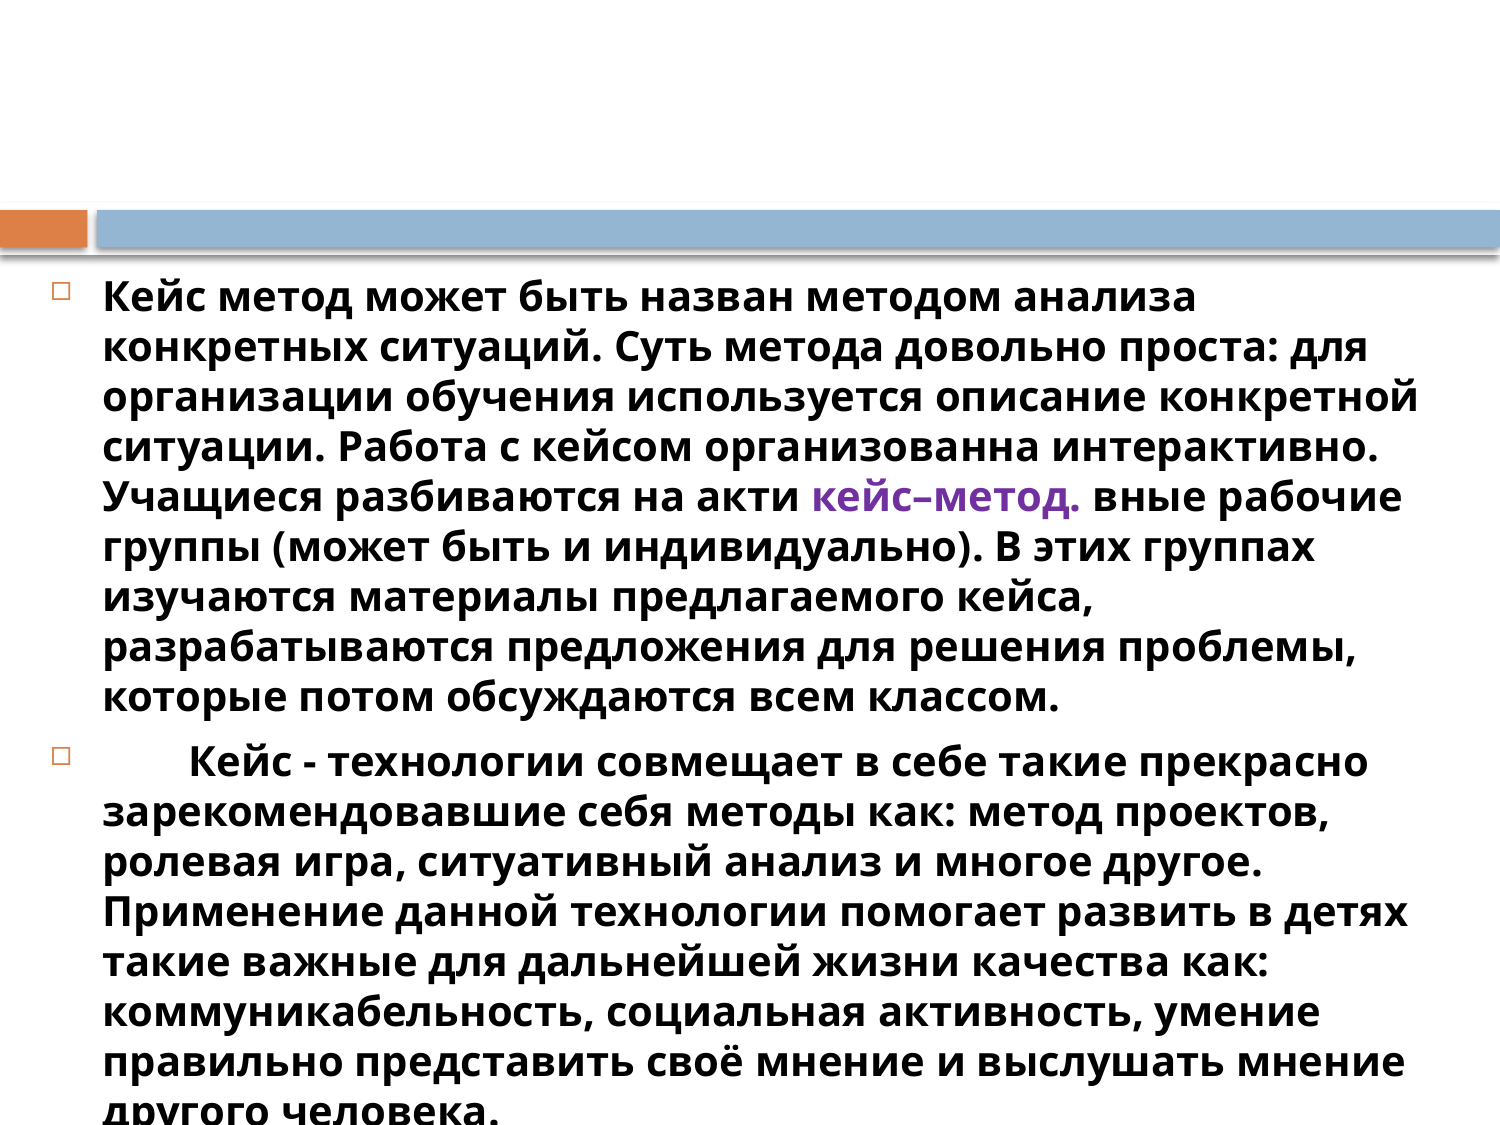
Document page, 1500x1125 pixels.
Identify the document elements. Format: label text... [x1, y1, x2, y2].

list Кейс метод может быть назван методом анализа конкретных ситуаций. Суть метода довольно проста: для организации обучения используется описание конкретной ситуации. Работа с кейсом организованна интерактивно. Учащиеся разбиваются на акти кейс–метод. вные рабочие группы (может быть и индивидуально). В этих группах изучаются материалы предлагаемого кейса, разрабатываются предложения для решения проблемы, которые потом обсуждаются всем классом. Кейс - технологии совмещает в себе такие прекрасно зарекомендовавшие себя методы как: метод проектов, ролевая игра, ситуативный анализ и многое другое. Применение данной технологии помогает развить в детях такие важные для дальнейшей жизни качества как: коммуникабельность, социальная активность, умение правильно представить своё мнение и выслушать мнение другого человека. [35, 262, 1438, 1000]
